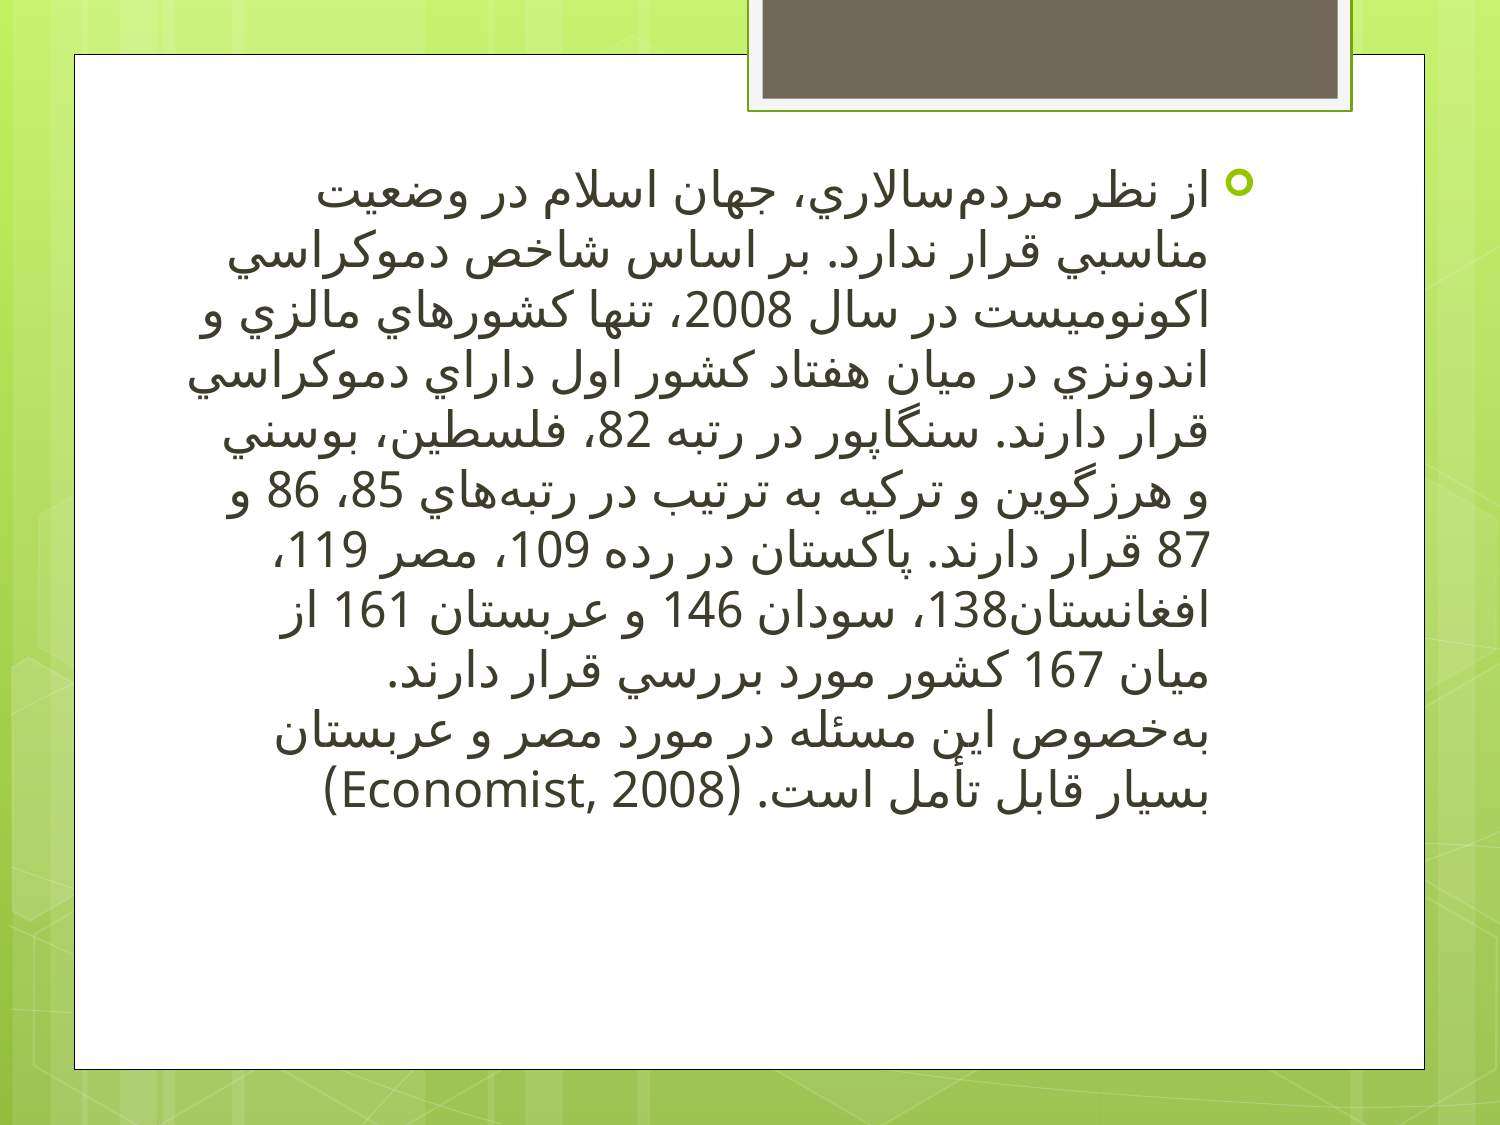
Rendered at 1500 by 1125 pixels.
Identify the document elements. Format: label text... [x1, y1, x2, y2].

list از نظر مردم‌سالاري، جهان اسلام در وضعيت مناسبي قرار ندارد. بر اساس شاخص دموکراسي اکونوميست در سال 2008، تنها کشورهاي مالزي و اندونزي در ميان هفتاد کشور اول داراي دموکراسي قرار دارند. سنگاپور در رتبه 82، فلسطين، بوسني و هرزگوين و ترکيه به ترتيب در رتبه‌هاي 85، 86 و 87 قرار دارند. پاکستان در رده 109، مصر 119، افغانستان138، سودان 146 و عربستان 161 از ميان 167 کشور مورد بررسي قرار دارند. به‌خصوص اين مسئله در مورد مصر و عربستان بسيار قابل تأمل است. (Economist, 2008) [171, 149, 1283, 957]
